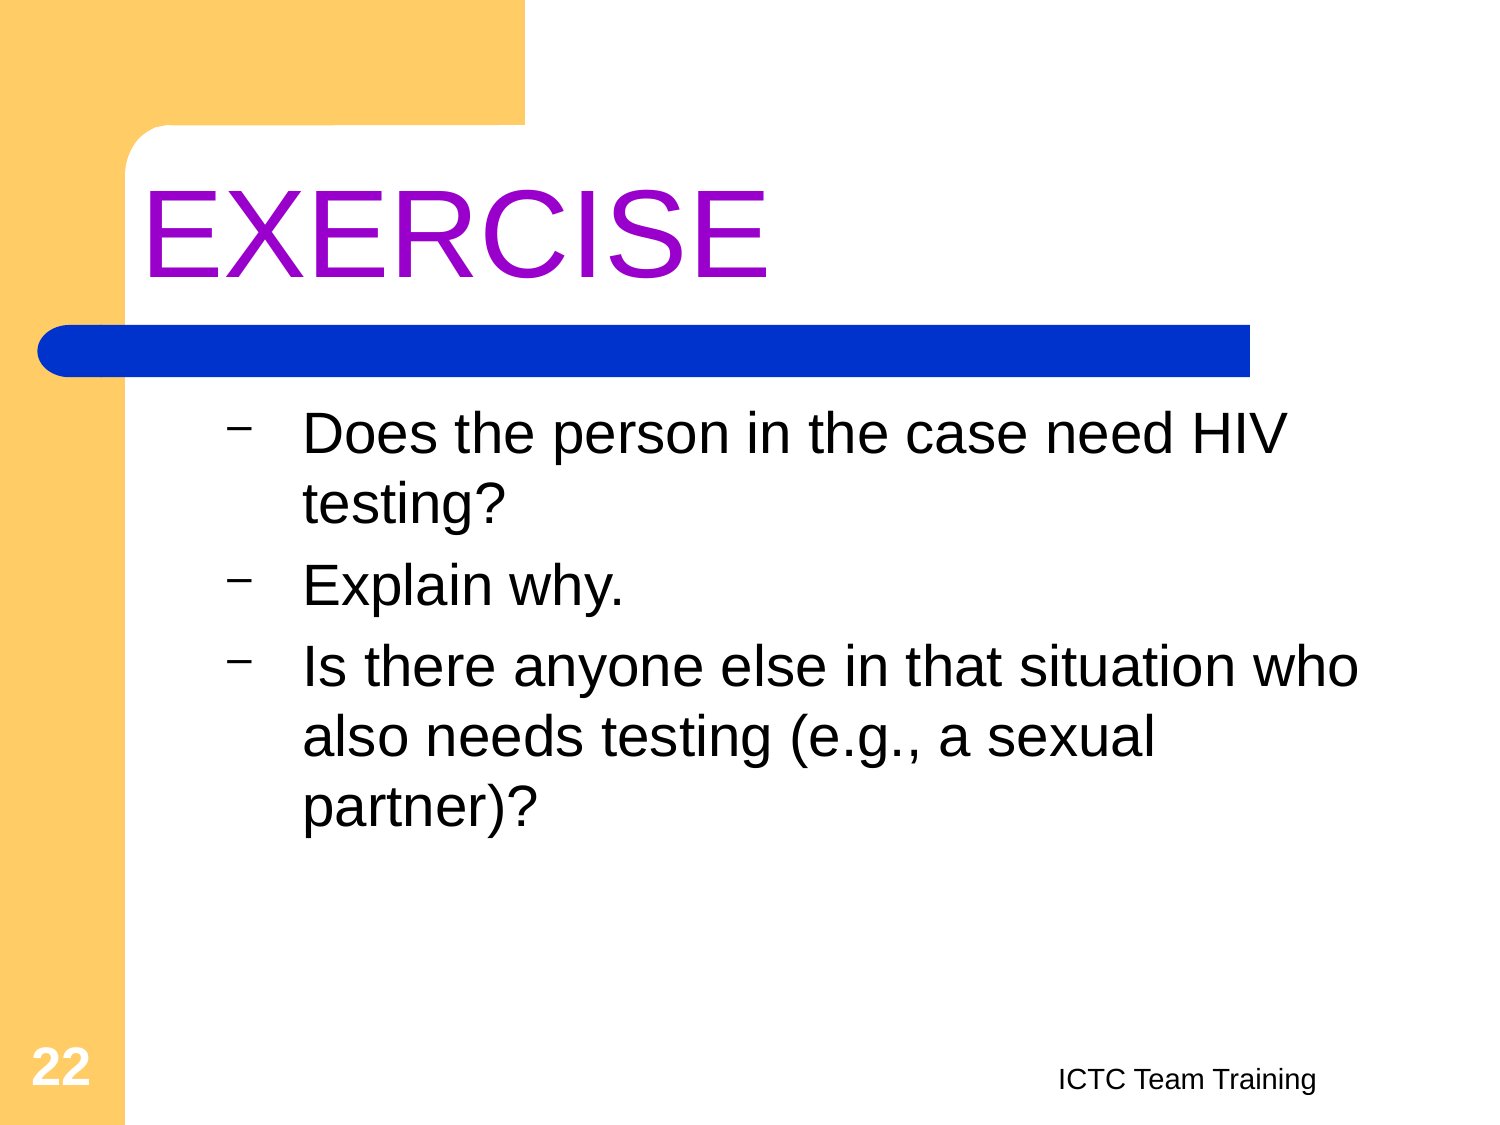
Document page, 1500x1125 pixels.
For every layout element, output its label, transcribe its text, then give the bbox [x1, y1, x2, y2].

slide_number 22 [13, 1023, 111, 1105]
title EXERCISE [124, 124, 1426, 313]
list Does the person in the case need HIV testing? Explain why. Is there anyone else in that situation who also needs testing (e.g., a sexual partner)? [137, 387, 1400, 999]
footer ICTC Team Training [949, 1024, 1426, 1104]
